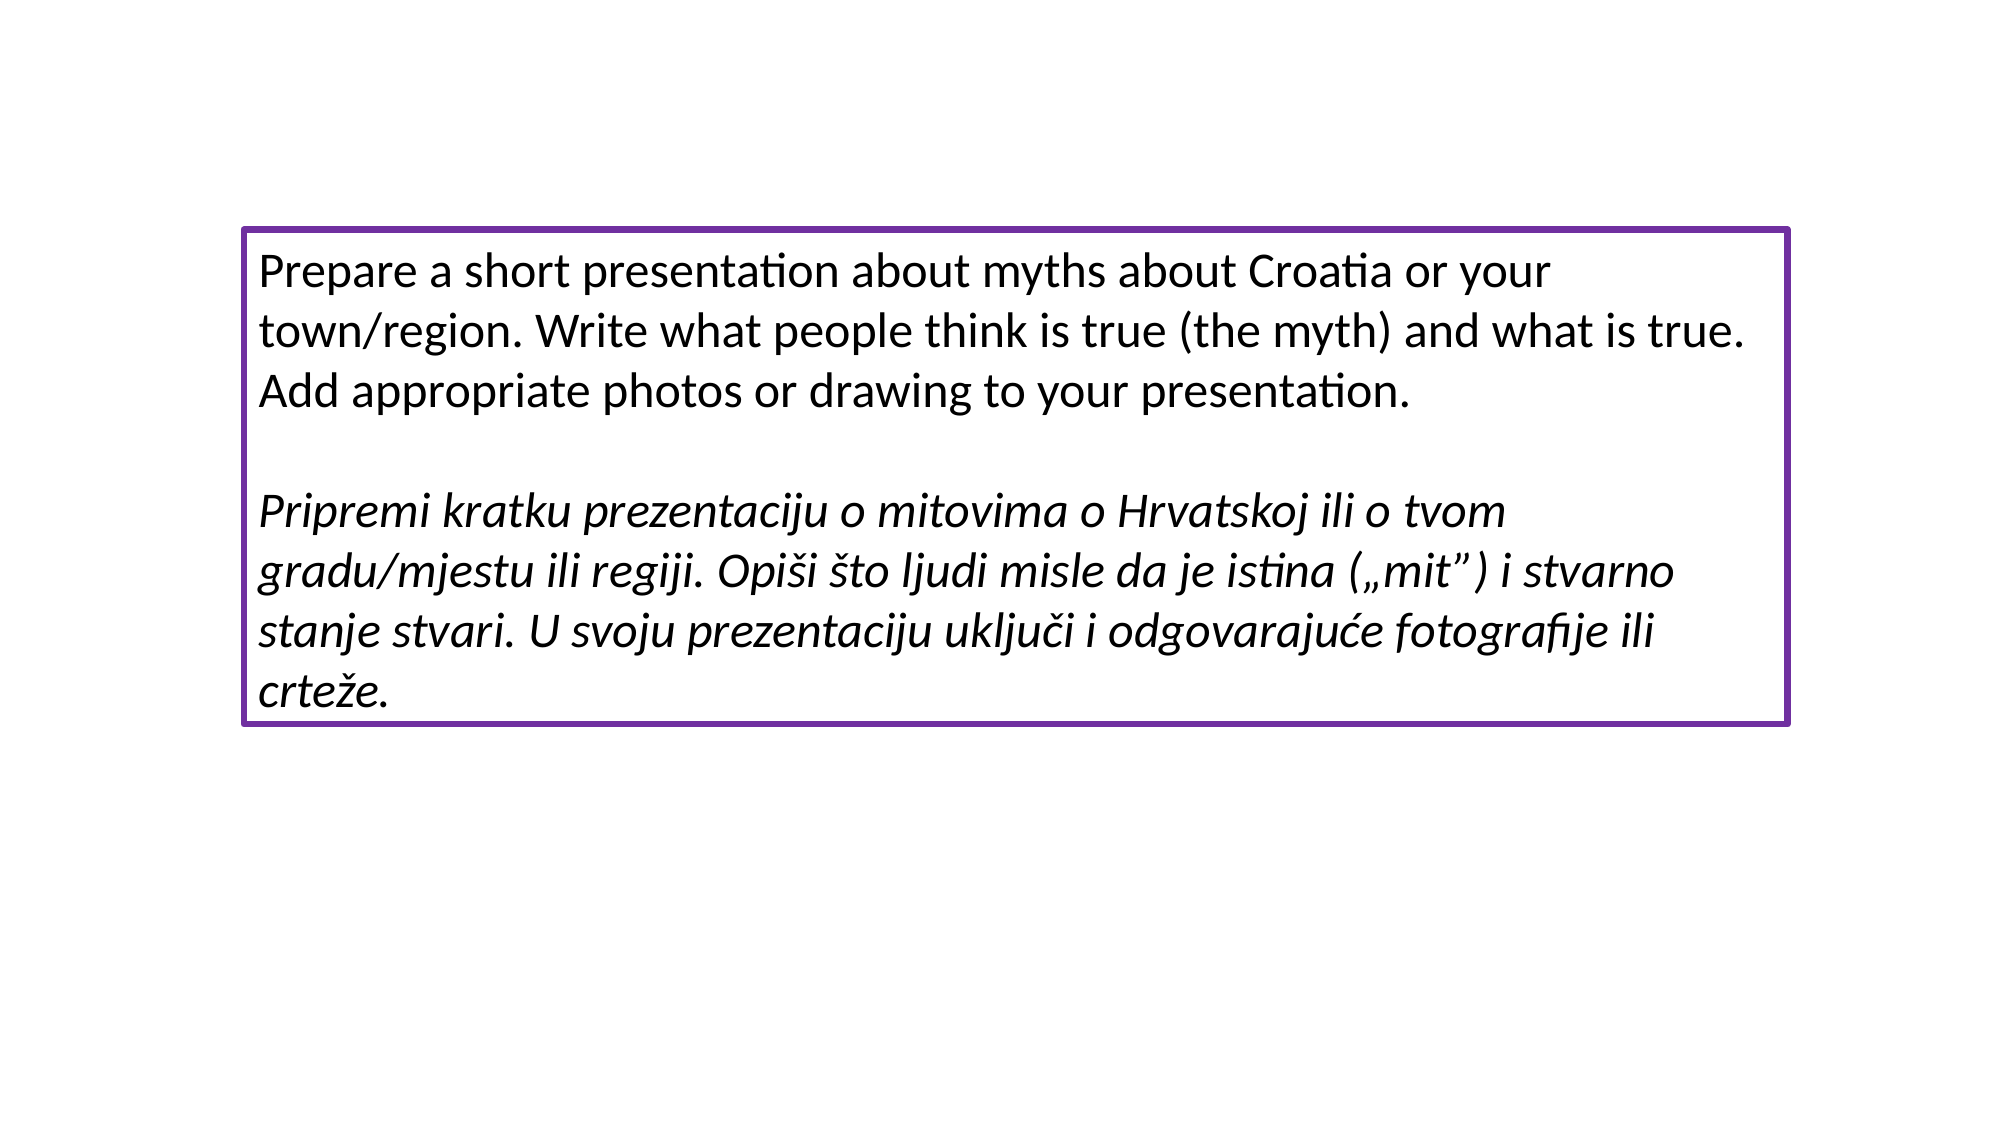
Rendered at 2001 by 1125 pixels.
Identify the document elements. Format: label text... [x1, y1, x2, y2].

text_box Prepare a short presentation about myths about Croatia or your town/region. Write what people think is true (the myth) and what is true. Add appropriate photos or drawing to your presentation. Pripremi kratku prezentaciju o mitovima o Hrvatskoj ili o tvom gradu/mjestu ili regiji. Opiši što ljudi misle da je istina („mit”) i stvarno stanje stvari. U svoju prezentaciju uključi i odgovarajuće fotografije ili crteže. [243, 229, 1788, 725]
